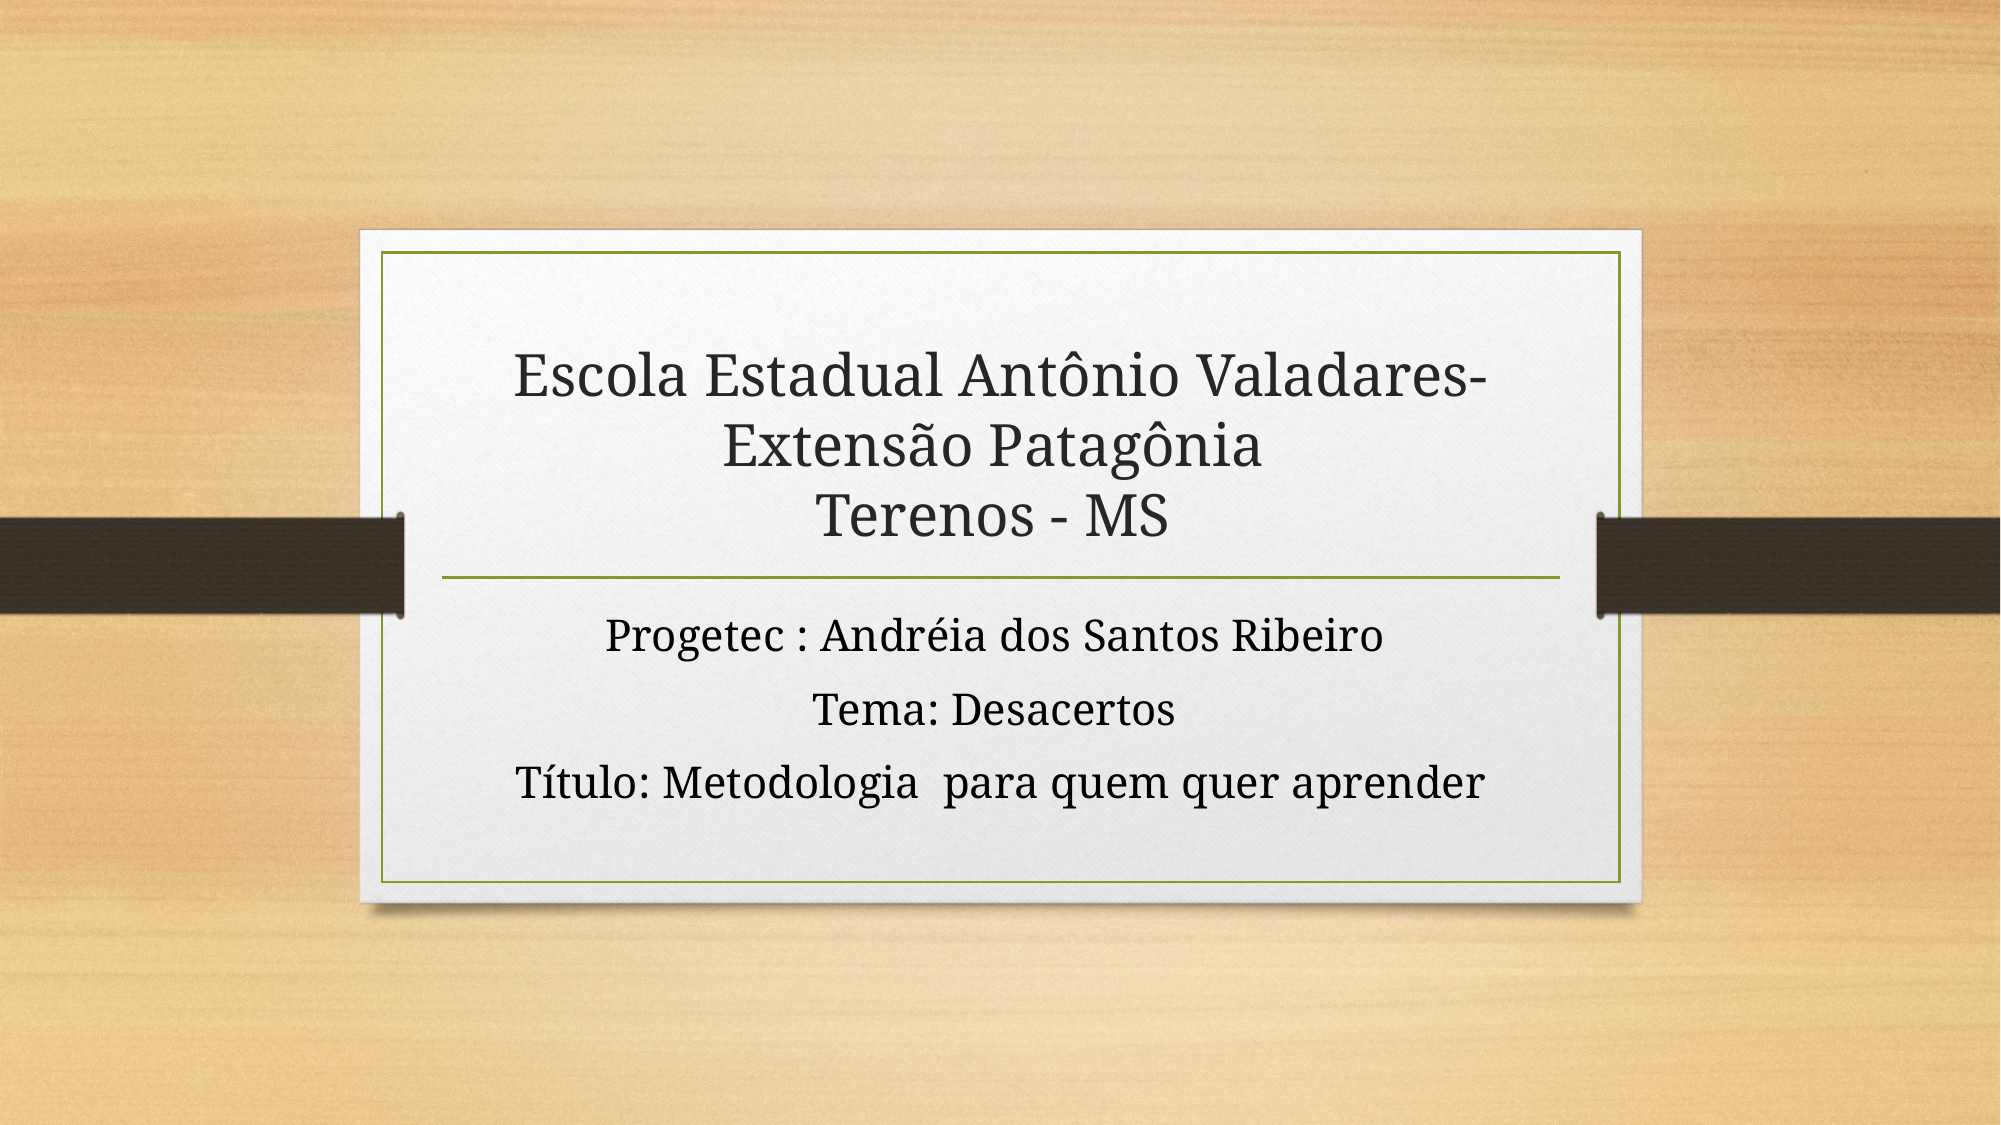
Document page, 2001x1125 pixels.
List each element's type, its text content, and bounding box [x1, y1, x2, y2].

title Escola Estadual Antônio Valadares-Extensão Patagônia Terenos - MS [441, 306, 1560, 556]
subtitle Progetec : Andréia dos Santos Ribeiro Tema: Desacertos Título: Metodologia para quem quer aprender [441, 600, 1560, 817]
picture [0, 0, 2001, 1125]
